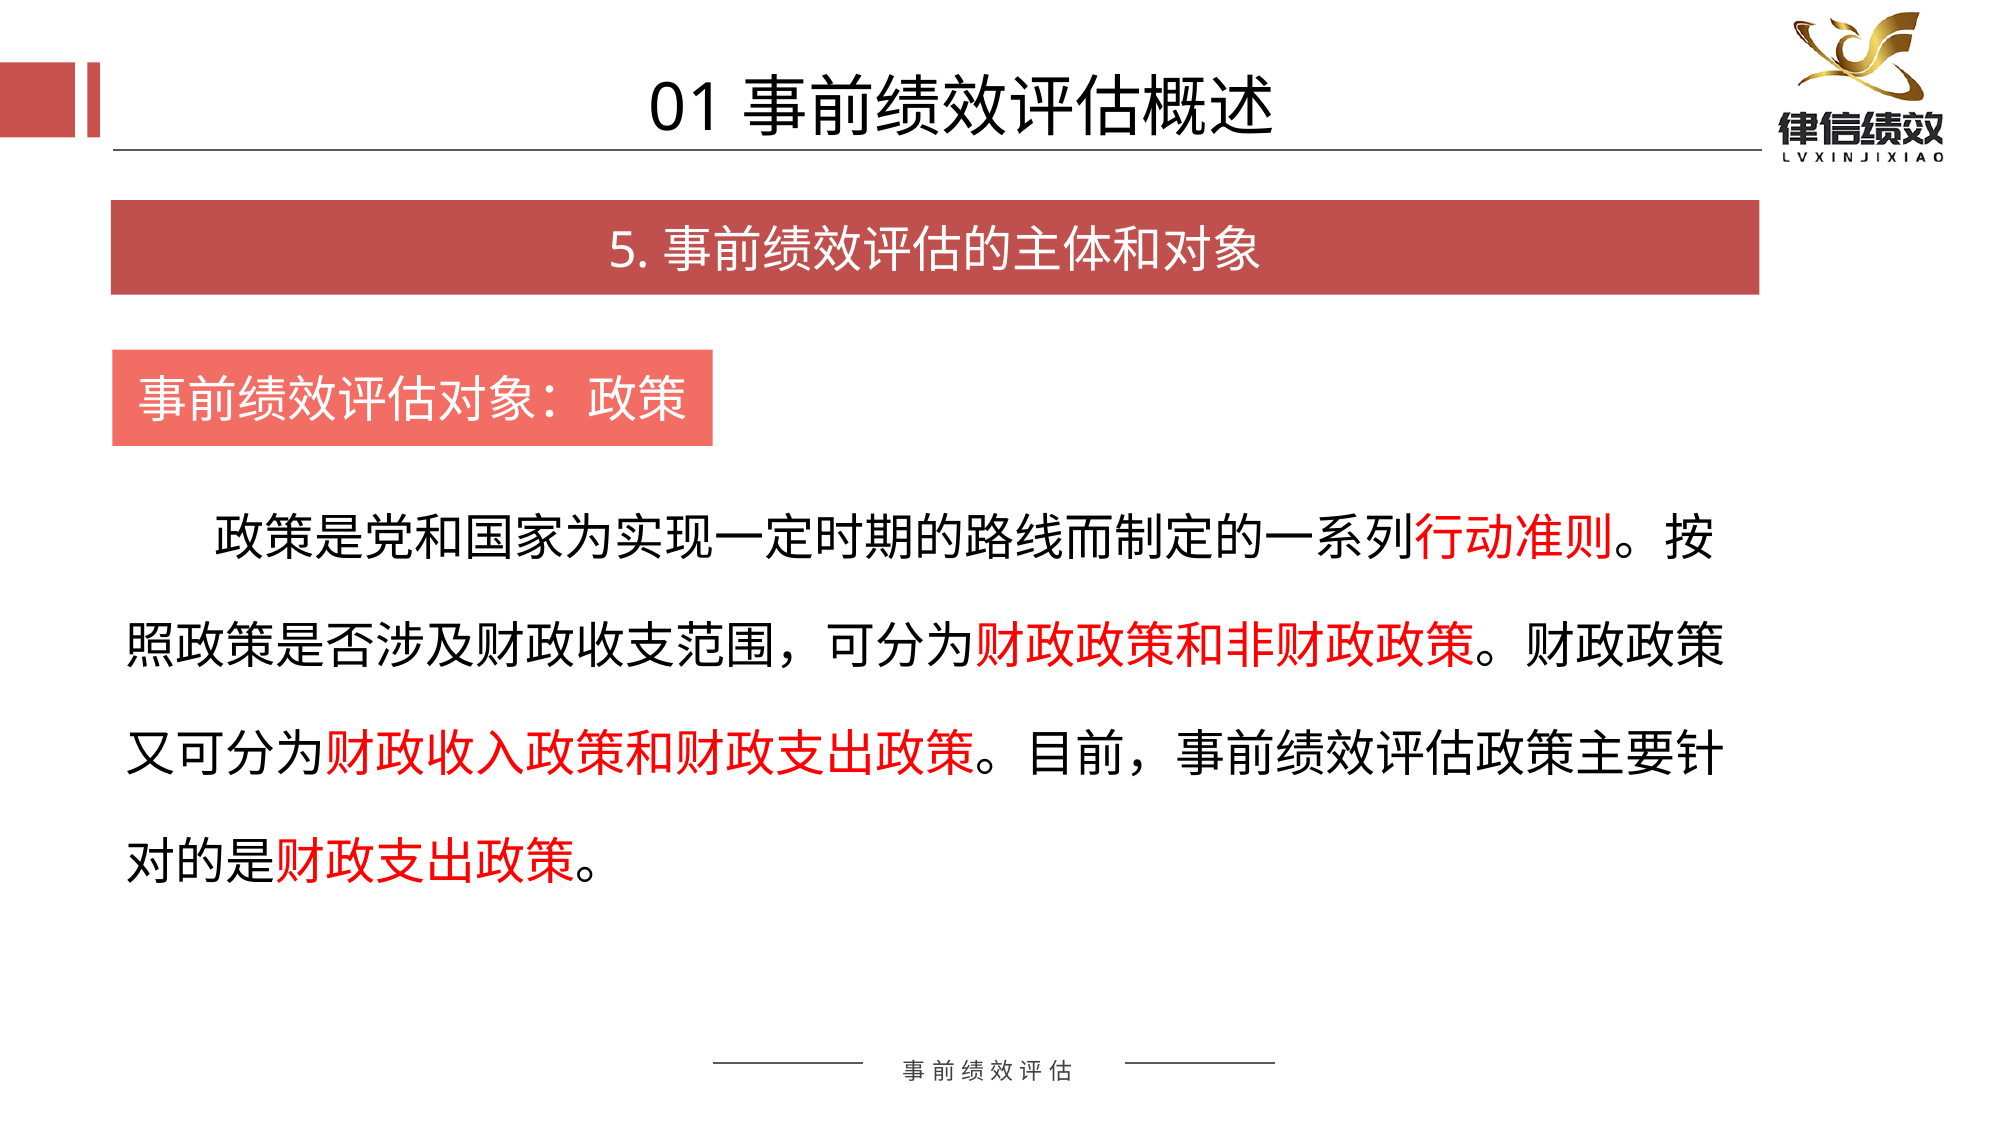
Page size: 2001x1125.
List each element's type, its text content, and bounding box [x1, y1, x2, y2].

picture [1762, 0, 1959, 175]
text_box 事前绩效评估对象：政策 [110, 348, 715, 448]
text_box 5.事前绩效评估的主体和对象 [109, 198, 1762, 297]
text_box 01事前绩效评估概述 [575, 62, 1350, 145]
text_box 政策是党和国家为实现一定时期的路线而制定的一系列行动准则。按照政策是否涉及财政收支范围，可分为财政政策和非财政政策。财政政策又可分为财政收入政策和财政支出政策。目前，事前绩效评估政策主要针对的是财政支出政策。 [110, 449, 1756, 897]
